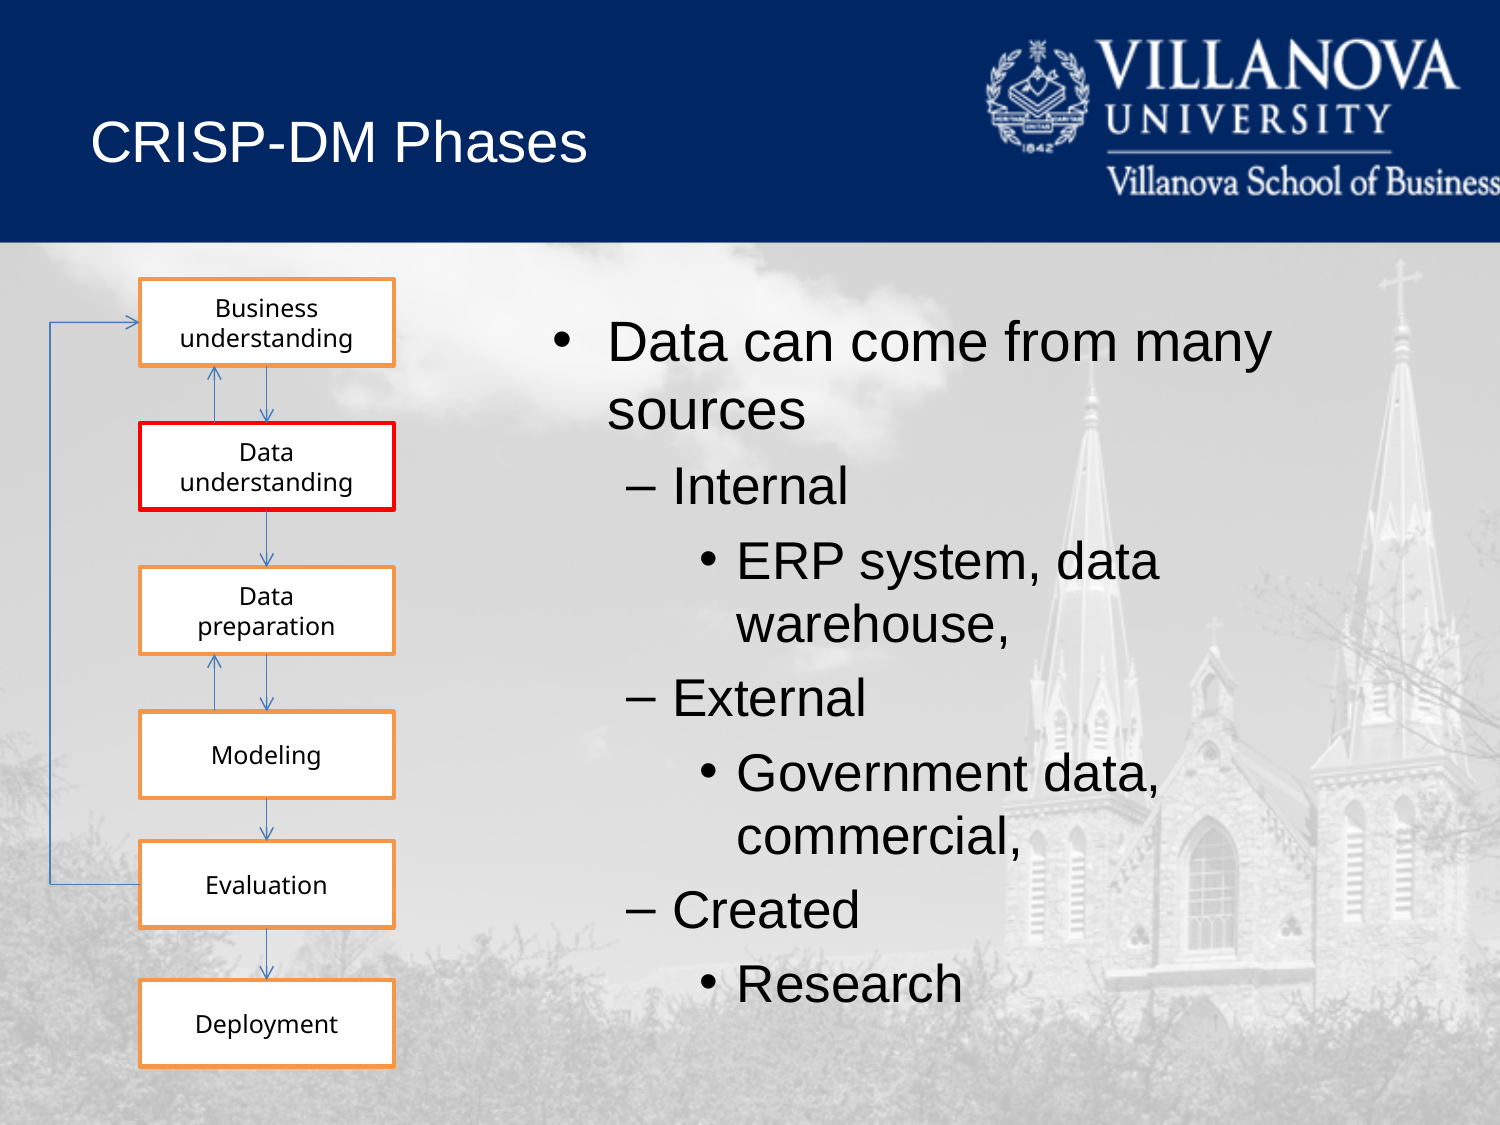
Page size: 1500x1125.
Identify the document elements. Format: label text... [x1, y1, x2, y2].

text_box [49, 278, 394, 1067]
title CRISP-DM Phases [75, 45, 1425, 233]
list Data can come from many sources Internal ERP system, data warehouse, External Government data, commercial, Created Research [537, 297, 1425, 1024]
picture [0, 0, 1500, 1125]
